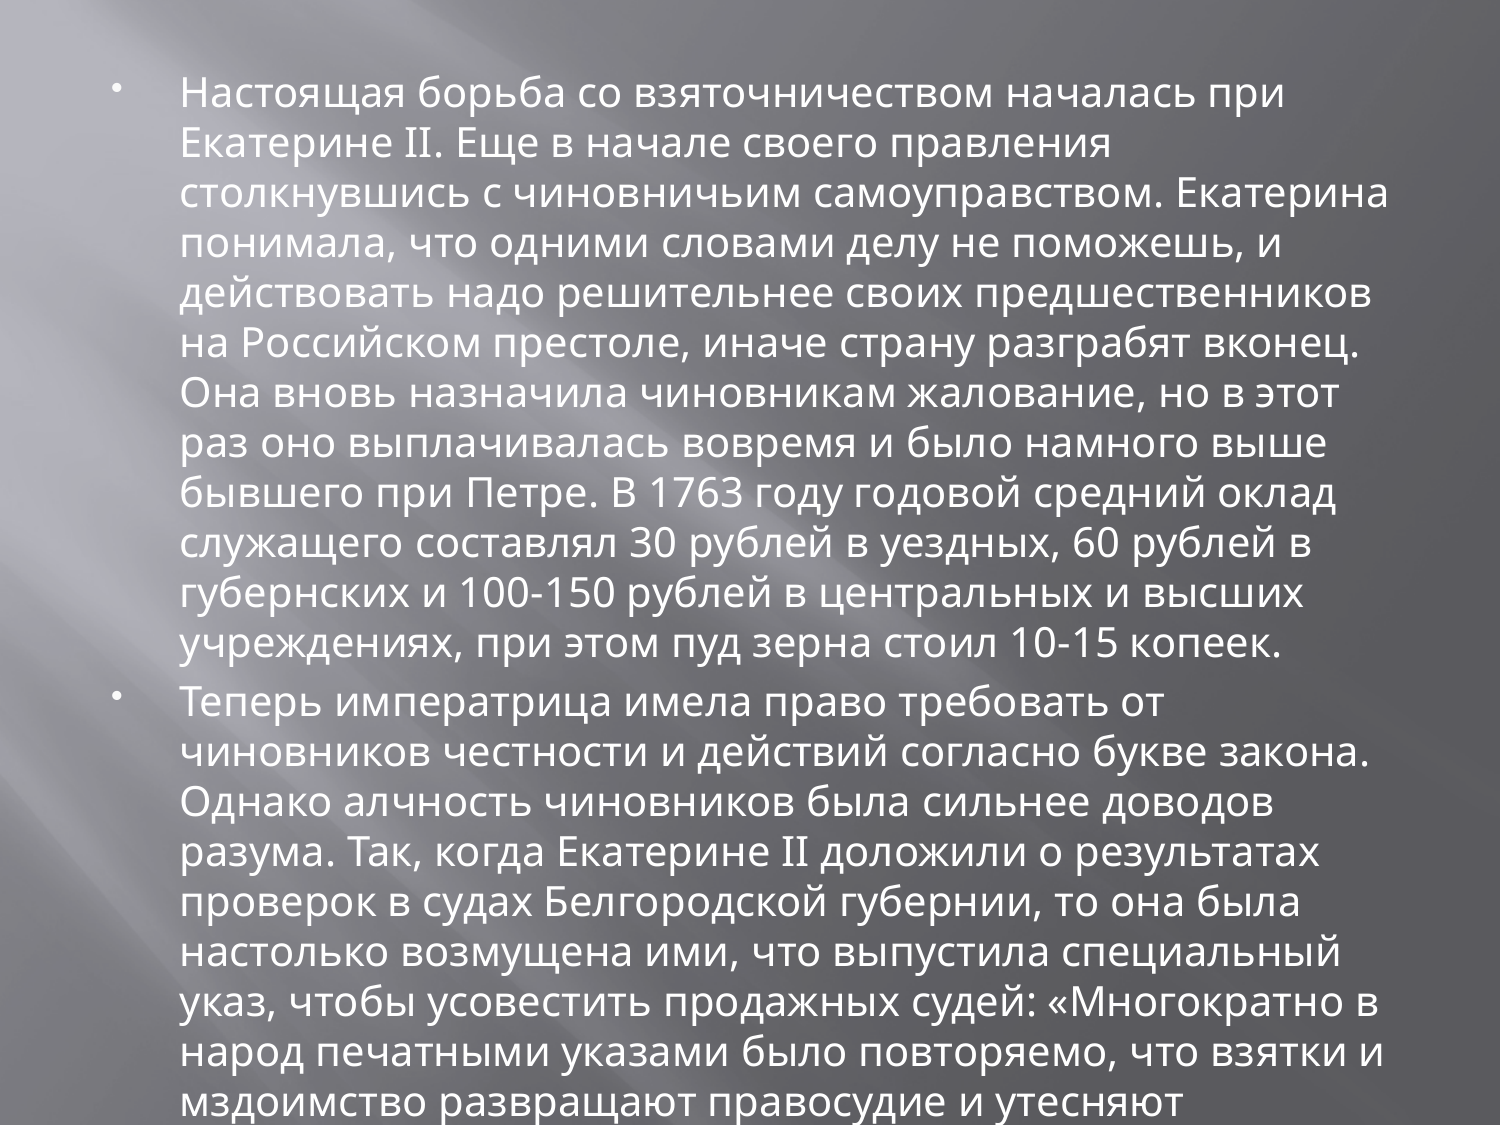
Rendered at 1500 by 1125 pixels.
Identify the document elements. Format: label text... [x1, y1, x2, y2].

list Настоящая борьба со взяточничеством началась при Екатерине II. Еще в начале своего правления столкнувшись с чиновничьим самоуправством. Екатерина понимала, что одними словами делу не поможешь, и действовать надо решительнее своих предшественников на Российском престоле, иначе страну разграбят вконец. Она вновь назначила чиновникам жалование, но в этот раз оно выплачивалась вовремя и было намного выше бывшего при Петре. В 1763 году годовой средний оклад служащего составлял 30 рублей в уездных, 60 рублей в губернских и 100-150 рублей в центральных и высших учреждениях, при этом пуд зерна стоил 10-15 копеек. Теперь императрица имела право требовать от чиновников честности и действий согласно букве закона. Однако алчность чиновников была сильнее доводов разума. Так, когда Екатерине II доложили о результатах проверок в судах Белгородской губернии, то она была настолько возмущена ими, что выпустила специальный указ, чтобы усовестить продажных судей: «Многократно в народ печатными указами было повторяемо, что взятки и мздоимство развращают правосудие и утесняют бедствующих. [75, 58, 1425, 1035]
